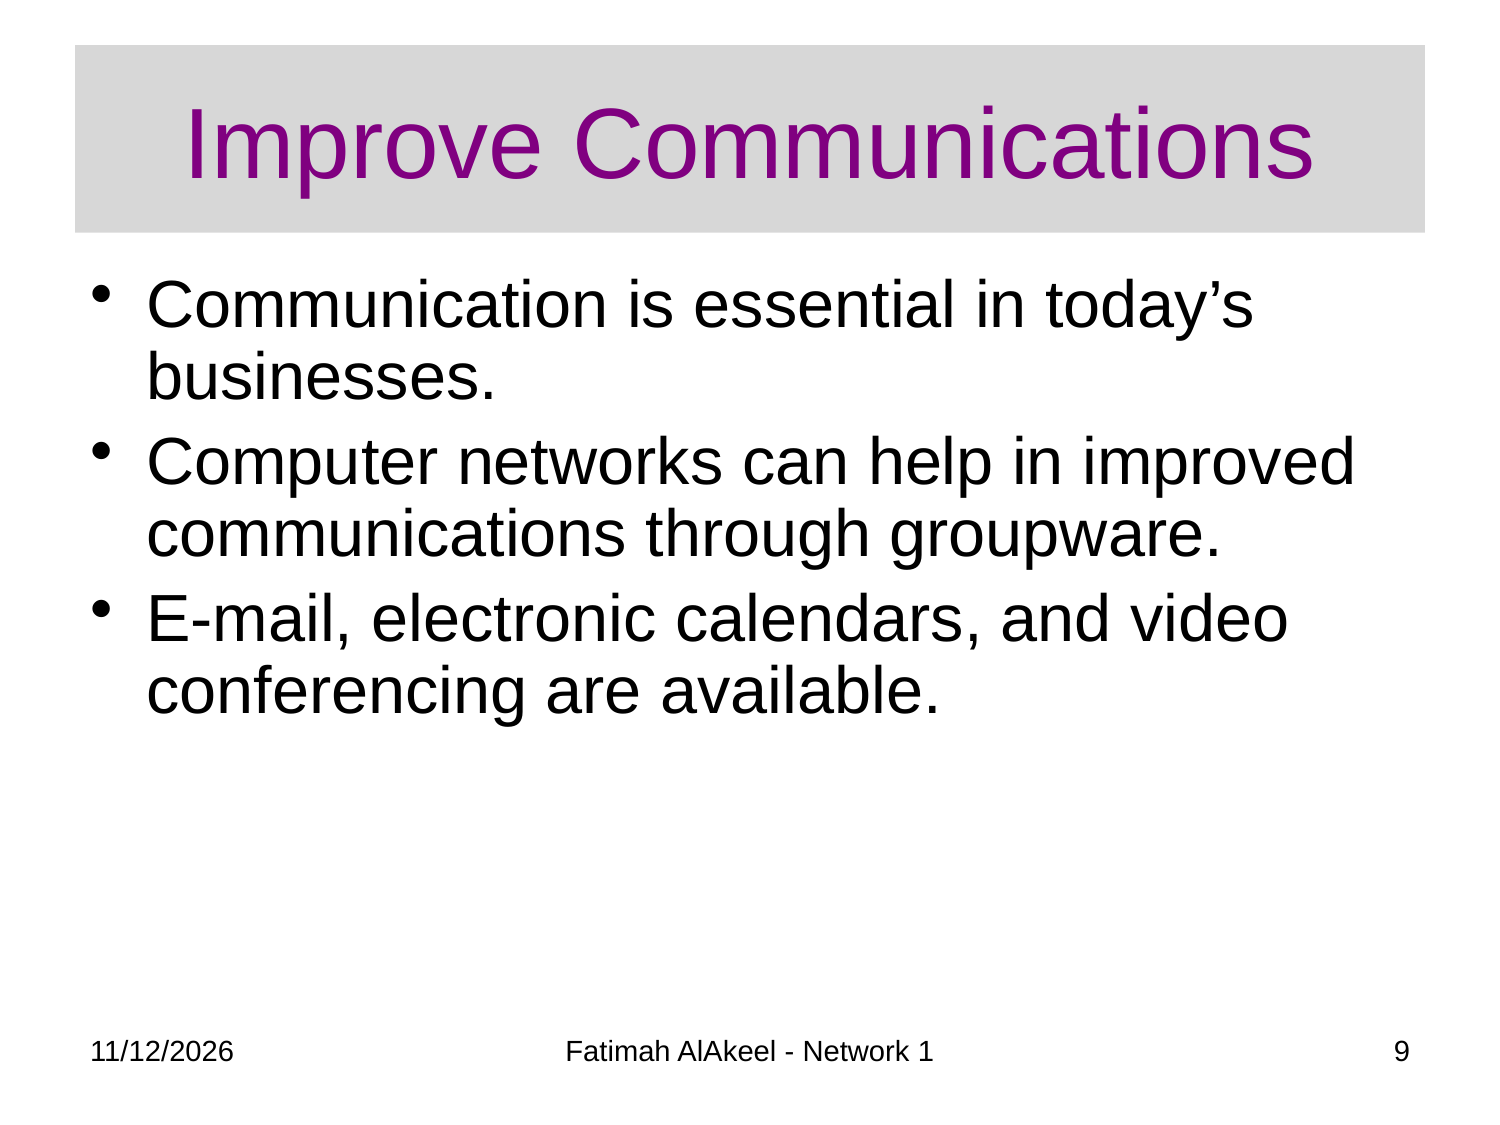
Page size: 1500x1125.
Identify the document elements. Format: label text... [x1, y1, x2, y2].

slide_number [74, 1024, 426, 1103]
footer Fatimah AlAkeel - Network 1 [512, 1024, 988, 1103]
slide_number 9 [1074, 1024, 1426, 1103]
title Improve Communications [74, 44, 1426, 233]
list Communication is essential in today’s businesses. Computer networks can help in improved communications through groupware. E-mail, electronic calendars, and video conferencing are available. [74, 262, 1426, 1006]
